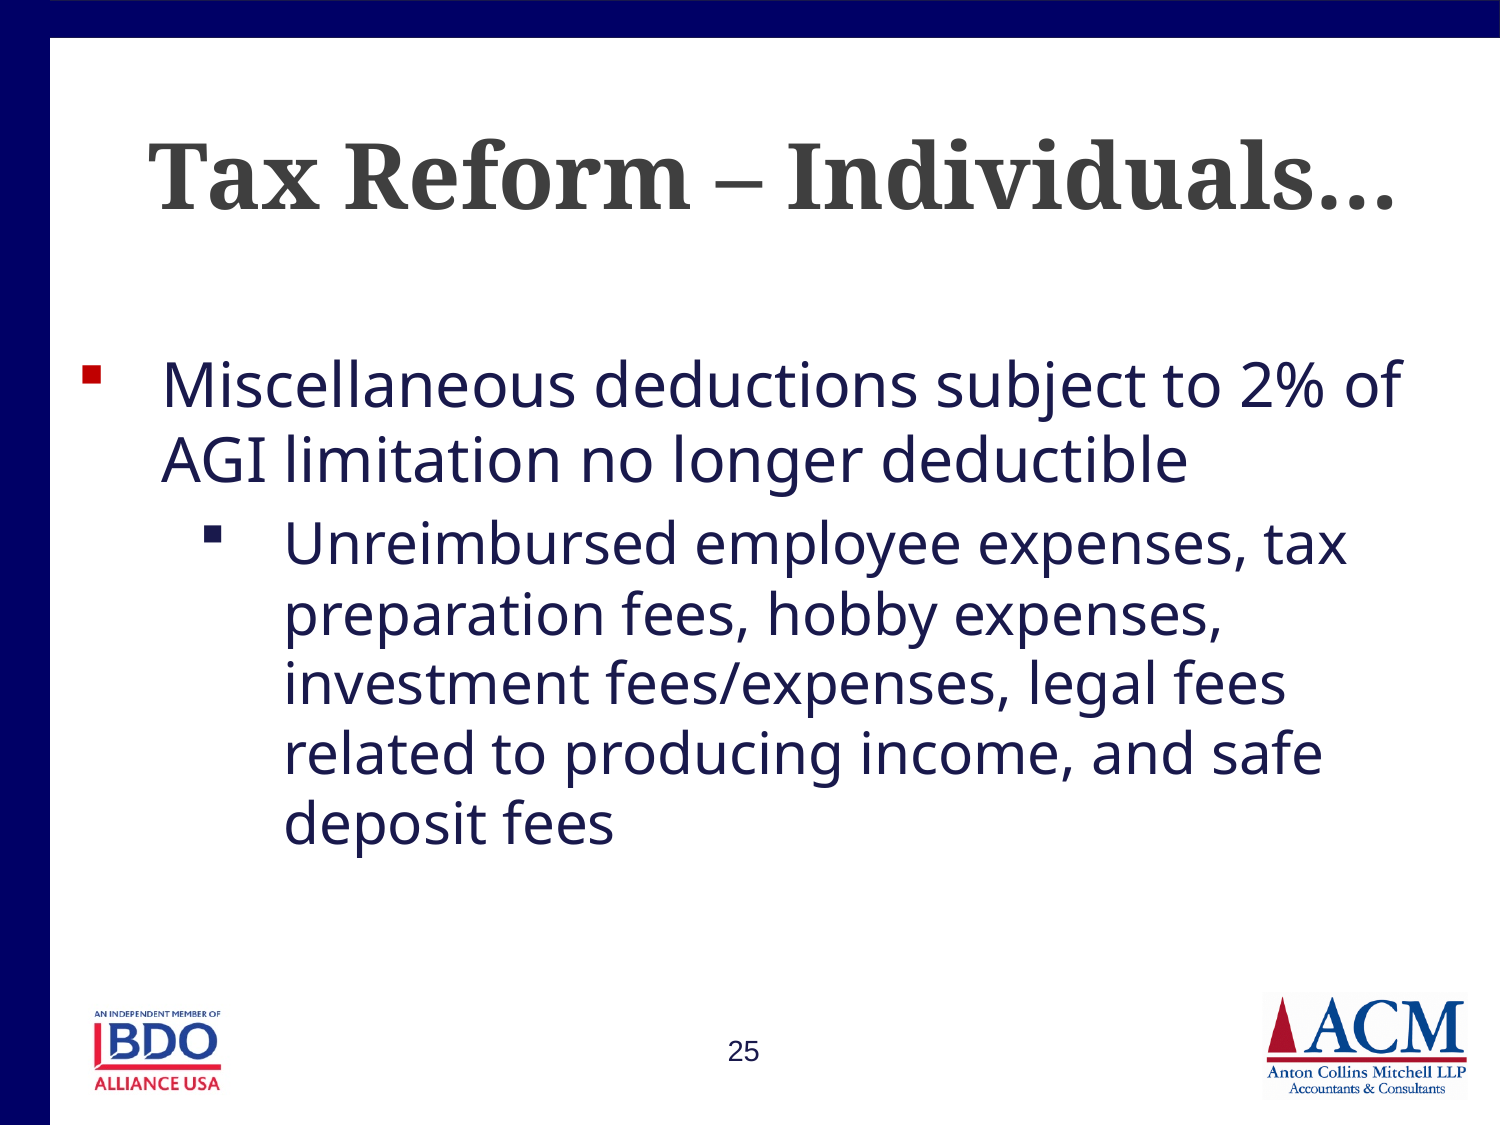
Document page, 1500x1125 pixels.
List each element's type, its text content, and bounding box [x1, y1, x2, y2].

list Miscellaneous deductions subject to 2% of AGI limitation no longer deductible Unreimbursed employee expenses, tax preparation fees, hobby expenses, investment fees/expenses, legal fees related to producing income, and safe deposit fees [62, 337, 1488, 993]
picture [75, 993, 238, 1108]
title Tax Reform – Individuals… [49, 87, 1500, 258]
slide_number 25 [687, 1024, 776, 1101]
picture [1262, 993, 1468, 1100]
